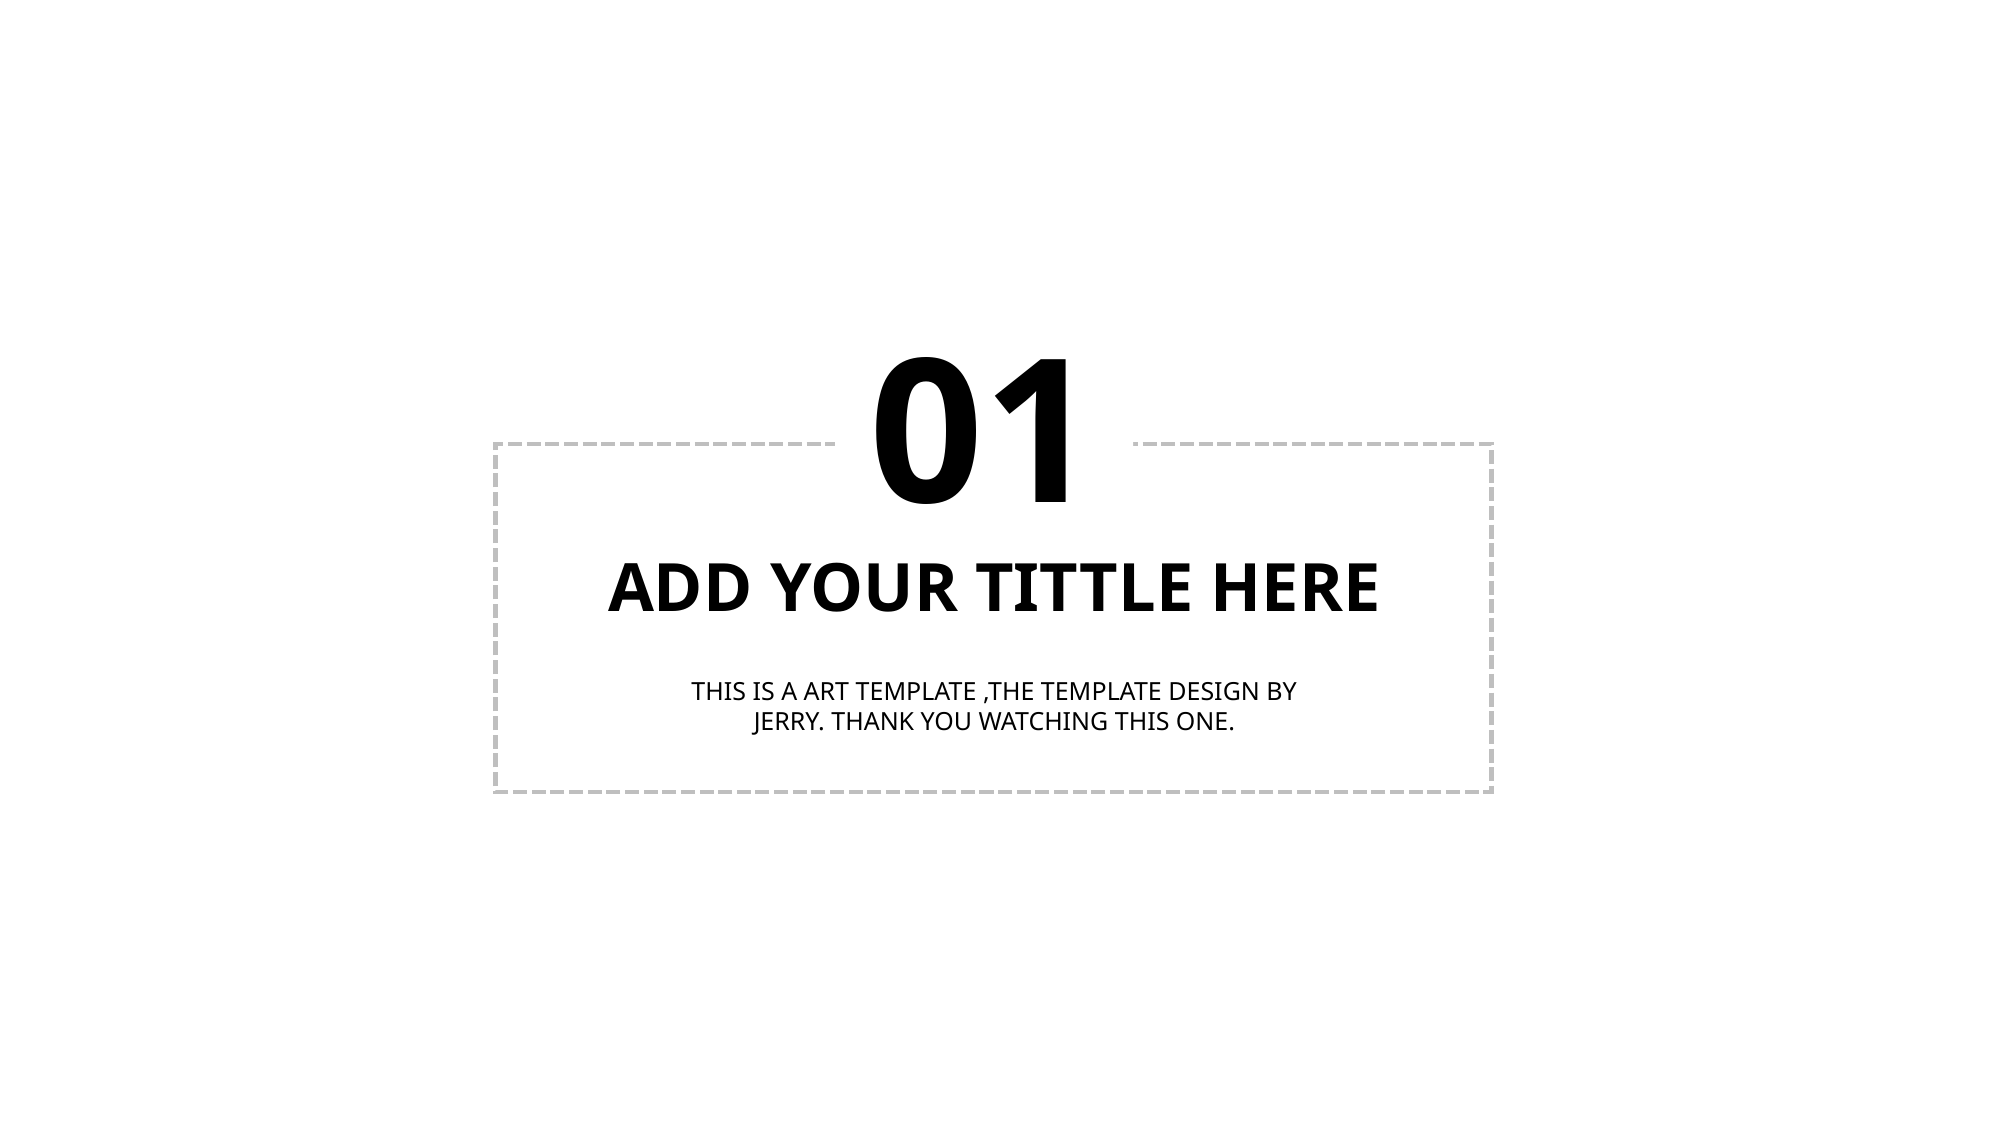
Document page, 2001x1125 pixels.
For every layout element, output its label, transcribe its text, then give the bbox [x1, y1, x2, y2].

text_box THIS IS A ART TEMPLATE ,THE TEMPLATE DESIGN BY JERRY. THANK YOU WATCHING THIS ONE. [654, 668, 1336, 743]
text_box [495, 443, 1492, 793]
text_box ADD YOUR TITTLE HERE [522, 537, 1467, 632]
text_box 01 [835, 295, 1134, 551]
